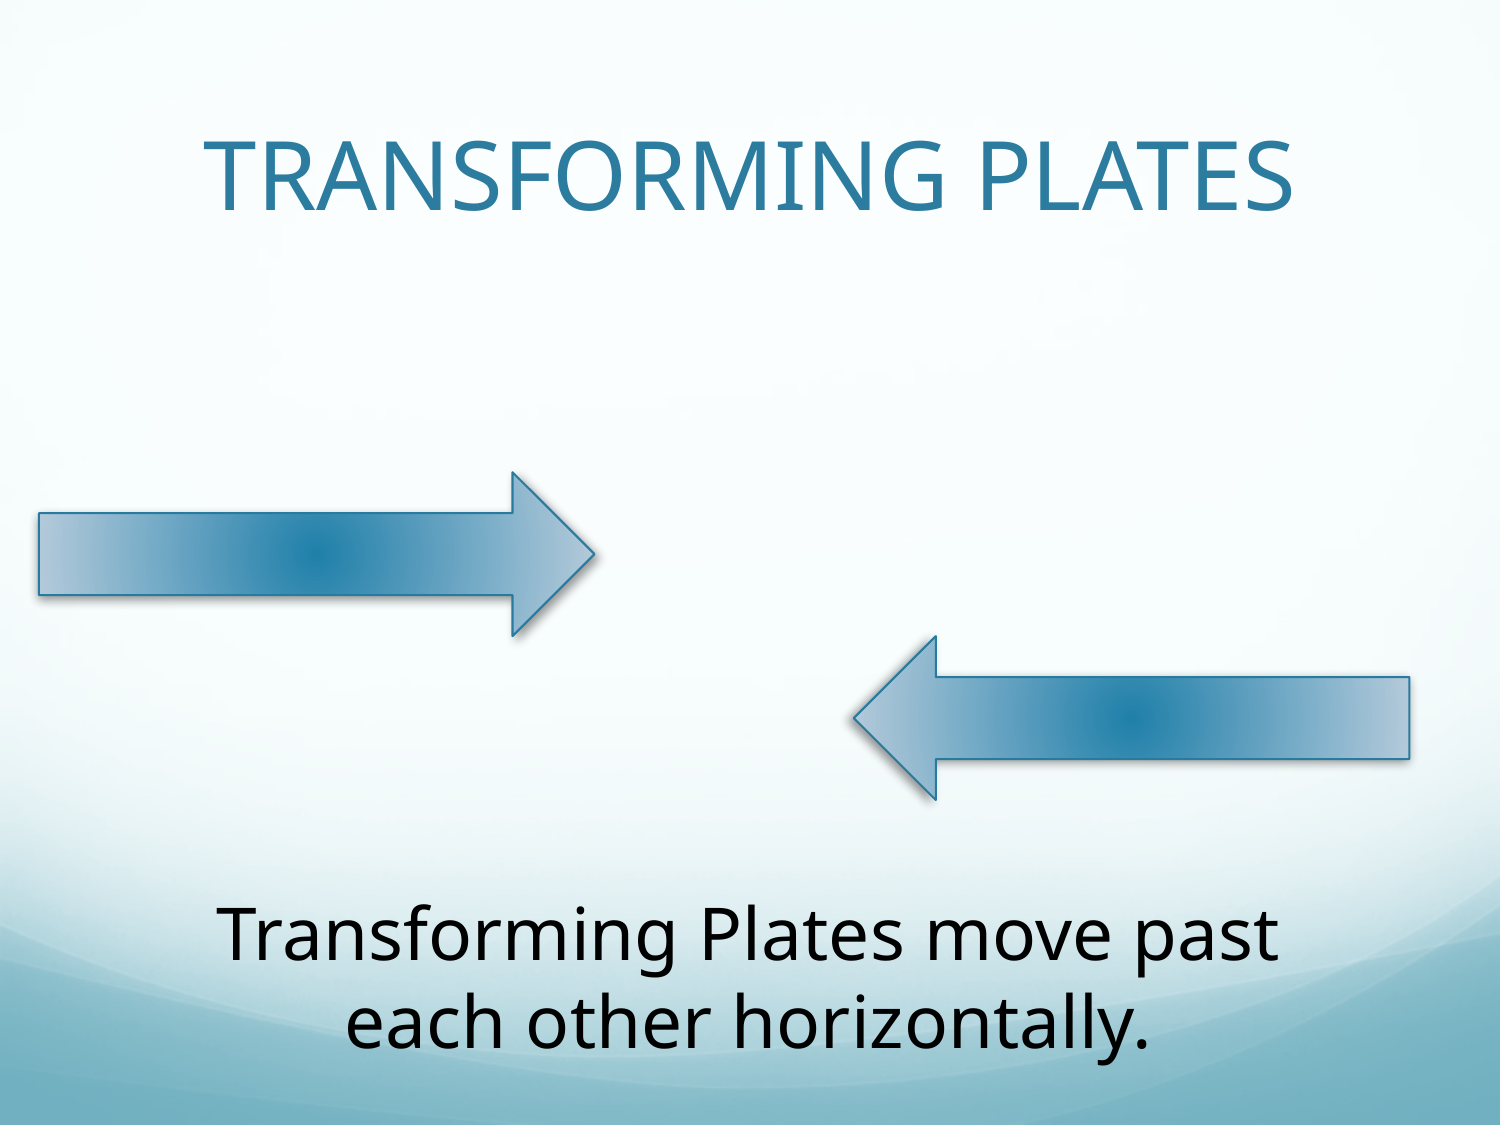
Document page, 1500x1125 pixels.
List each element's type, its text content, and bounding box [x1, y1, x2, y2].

title TRANSFORMING PLATES [90, 17, 1410, 237]
text_box [853, 635, 1411, 801]
text_box [37, 471, 596, 638]
text_box Transforming Plates move past each other horizontally. [194, 880, 1303, 1071]
